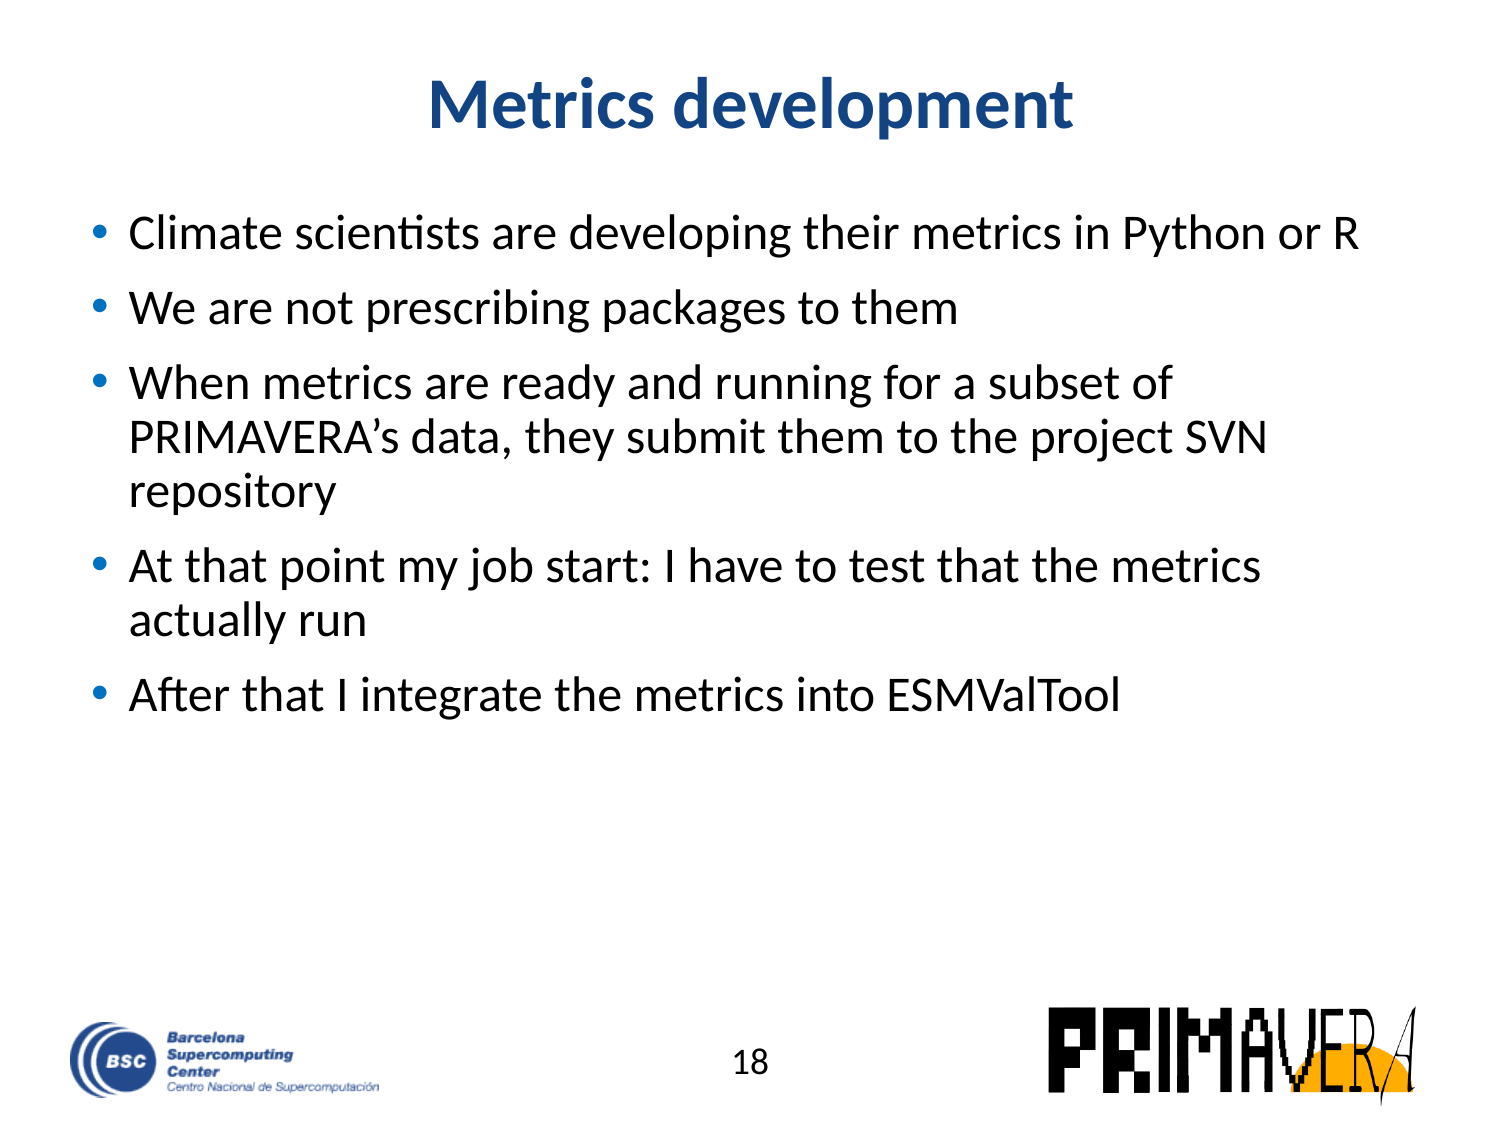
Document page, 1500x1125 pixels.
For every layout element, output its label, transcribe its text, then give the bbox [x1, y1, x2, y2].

picture [1034, 991, 1430, 1106]
title Metrics development [76, 35, 1427, 174]
list Climate scientists are developing their metrics in Python or R We are not prescribing packages to them When metrics are ready and running for a subset of PRIMAVERA’s data, they submit them to the project SVN repository At that point my job start: I have to test that the metrics actually run After that I integrate the metrics into ESMValTool [76, 199, 1427, 993]
picture [70, 1022, 379, 1098]
